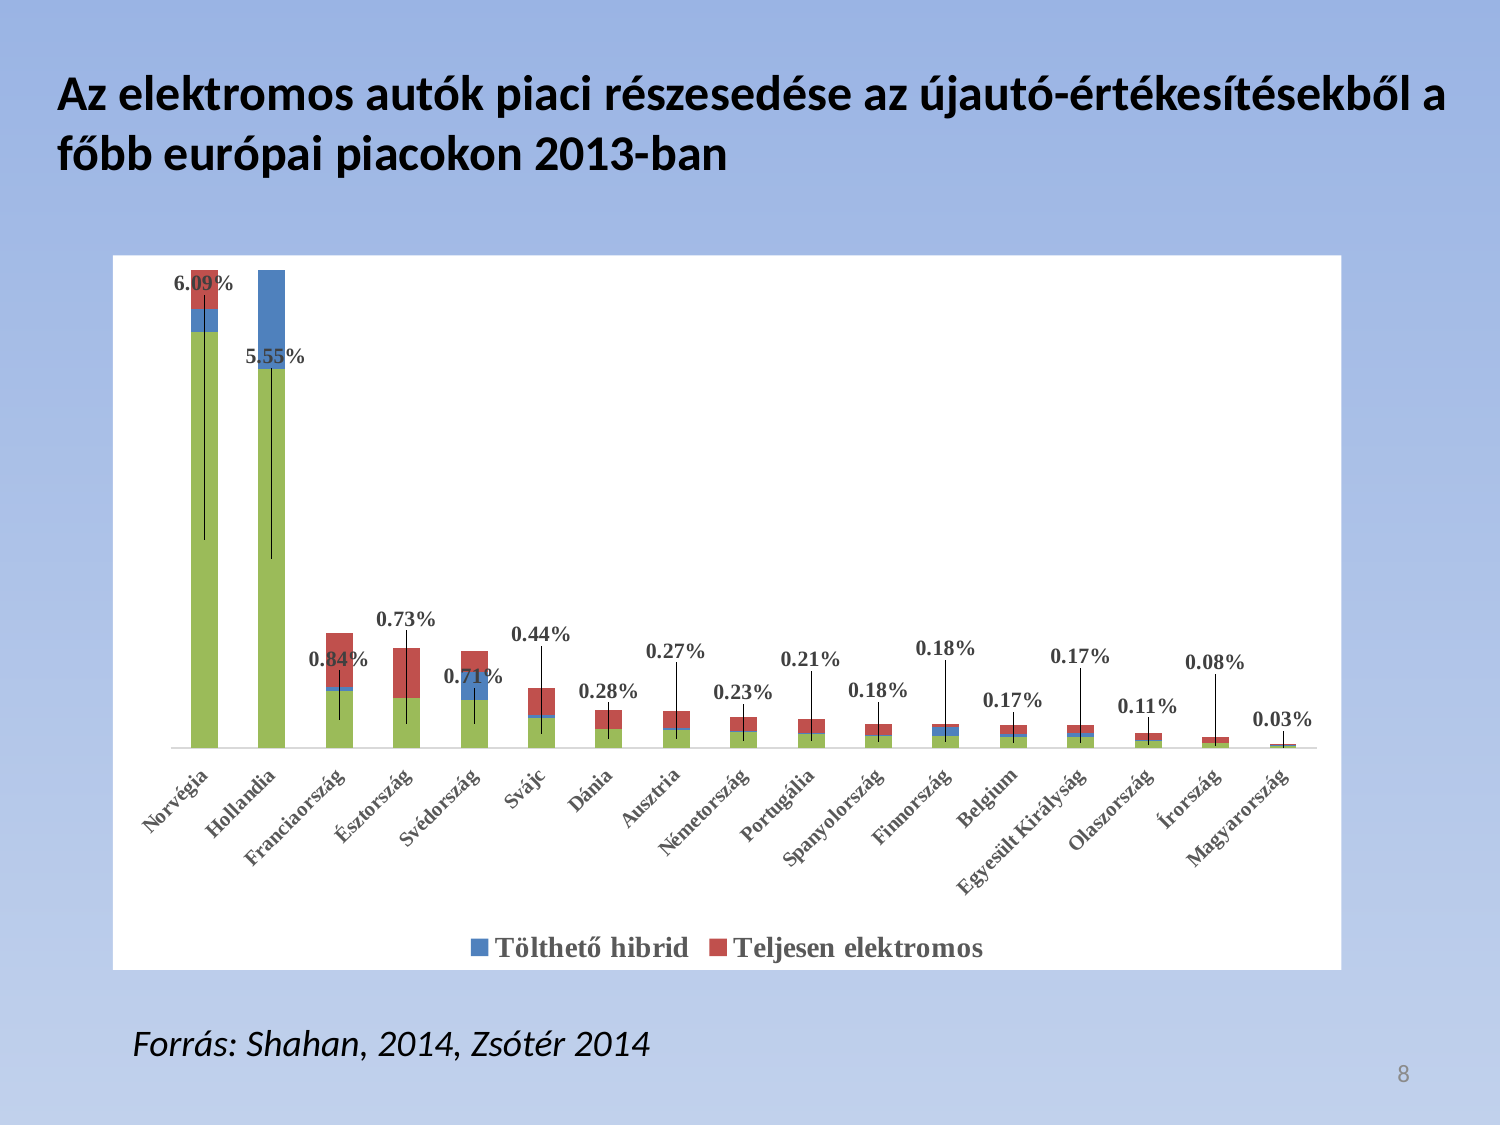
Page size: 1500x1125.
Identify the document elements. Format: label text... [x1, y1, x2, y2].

chart [112, 255, 1342, 971]
slide_number 8 [1074, 1042, 1425, 1103]
text_box Forrás: Shahan, 2014, Zsótér 2014 [117, 1011, 1359, 1072]
text_box Az elektromos autók piaci részesedése az újautó-értékesítésekből a főbb európai piacokon 2013-ban [42, 52, 1500, 188]
